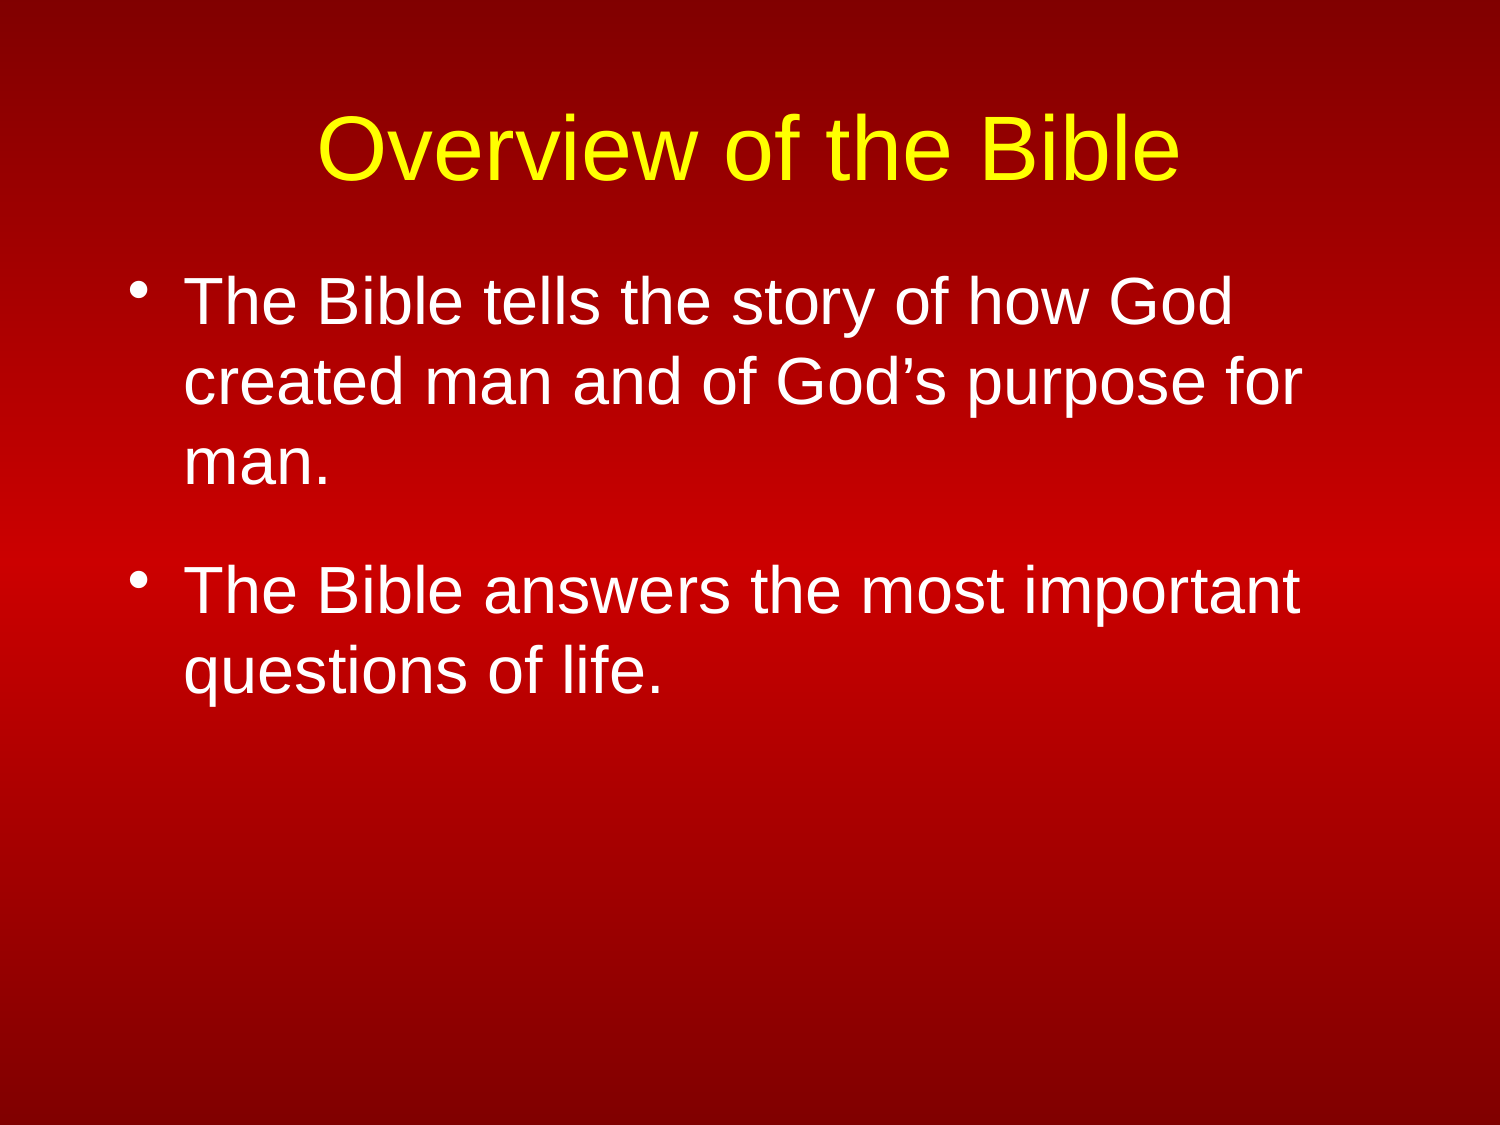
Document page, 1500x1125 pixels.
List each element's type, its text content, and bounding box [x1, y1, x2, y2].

title Overview of the Bible [112, 50, 1388, 238]
list The Bible tells the story of how God created man and of God’s purpose for man. The Bible answers the most important questions of life. [112, 249, 1388, 1063]
